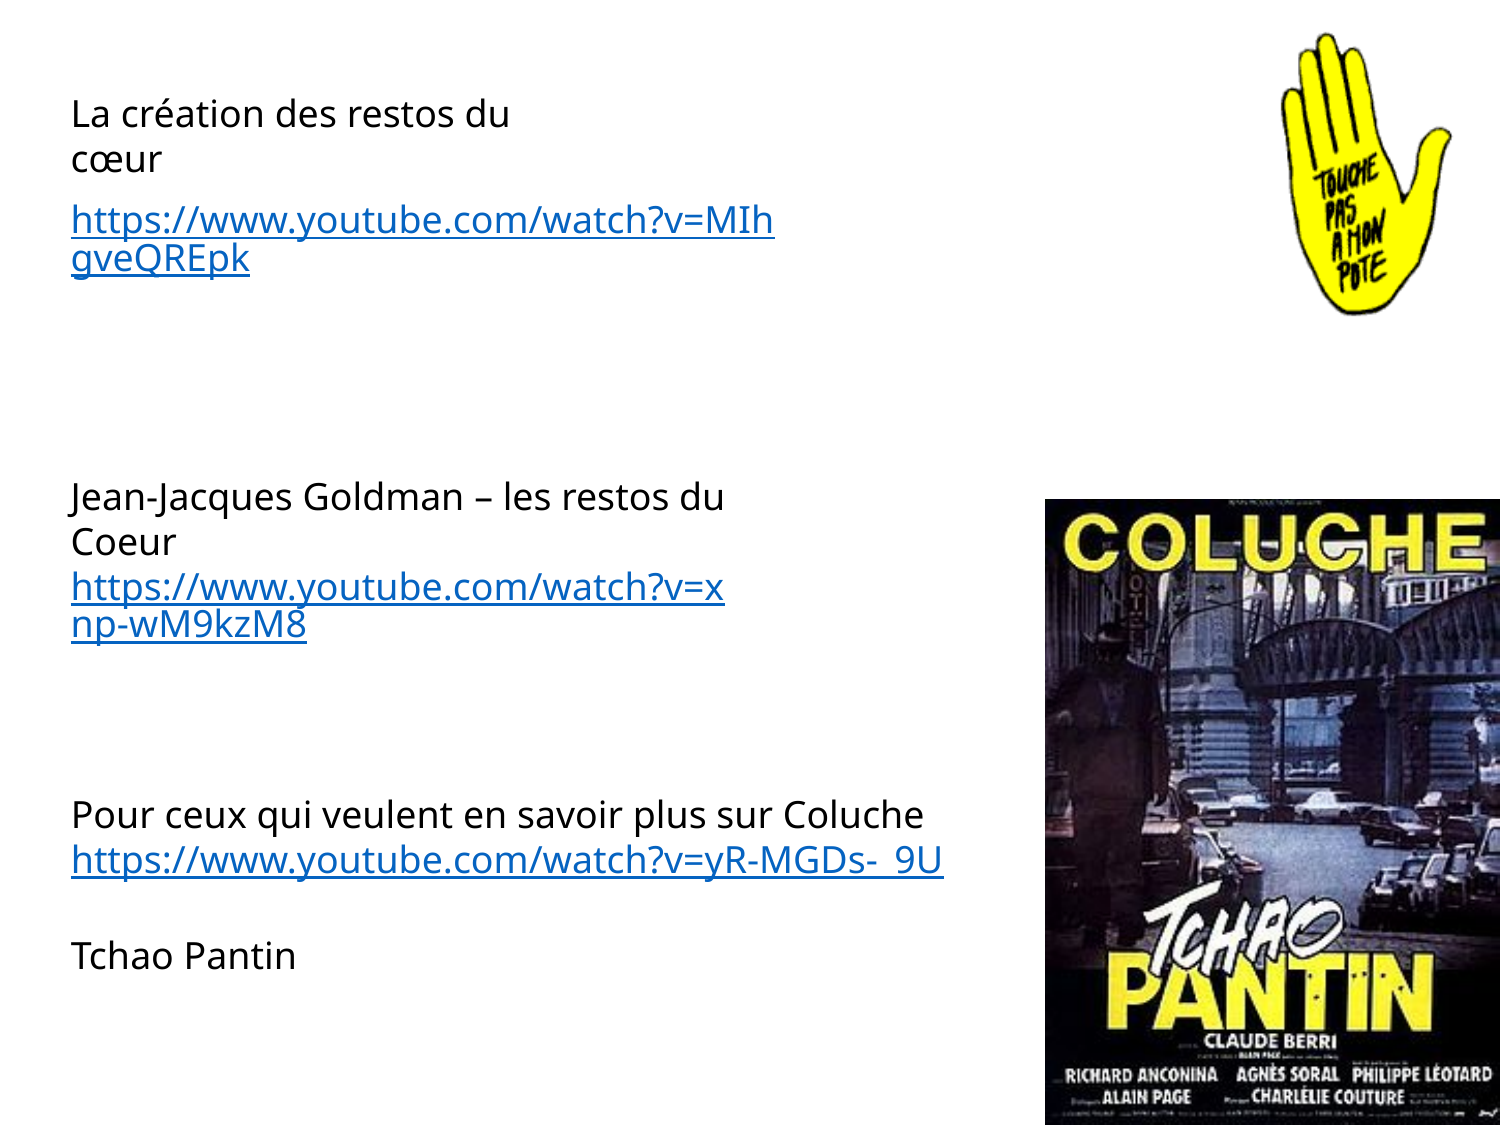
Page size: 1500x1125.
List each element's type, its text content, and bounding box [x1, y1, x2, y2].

text_box La création des restos du cœur [55, 82, 605, 188]
text_box Pour ceux qui veulent en savoir plus sur Coluche https://www.youtube.com/watch?v=yR-MGDs-_9U Tchao Pantin [55, 783, 1045, 1075]
text_box Jean-Jacques Goldman – les restos du Coeur https://www.youtube.com/watch?v=xnp-wM9kzM8 [55, 465, 757, 667]
text_box https://www.youtube.com/watch?v=MIhgveQREpk [55, 188, 806, 300]
picture [1246, 23, 1472, 335]
picture [1045, 499, 1500, 1125]
